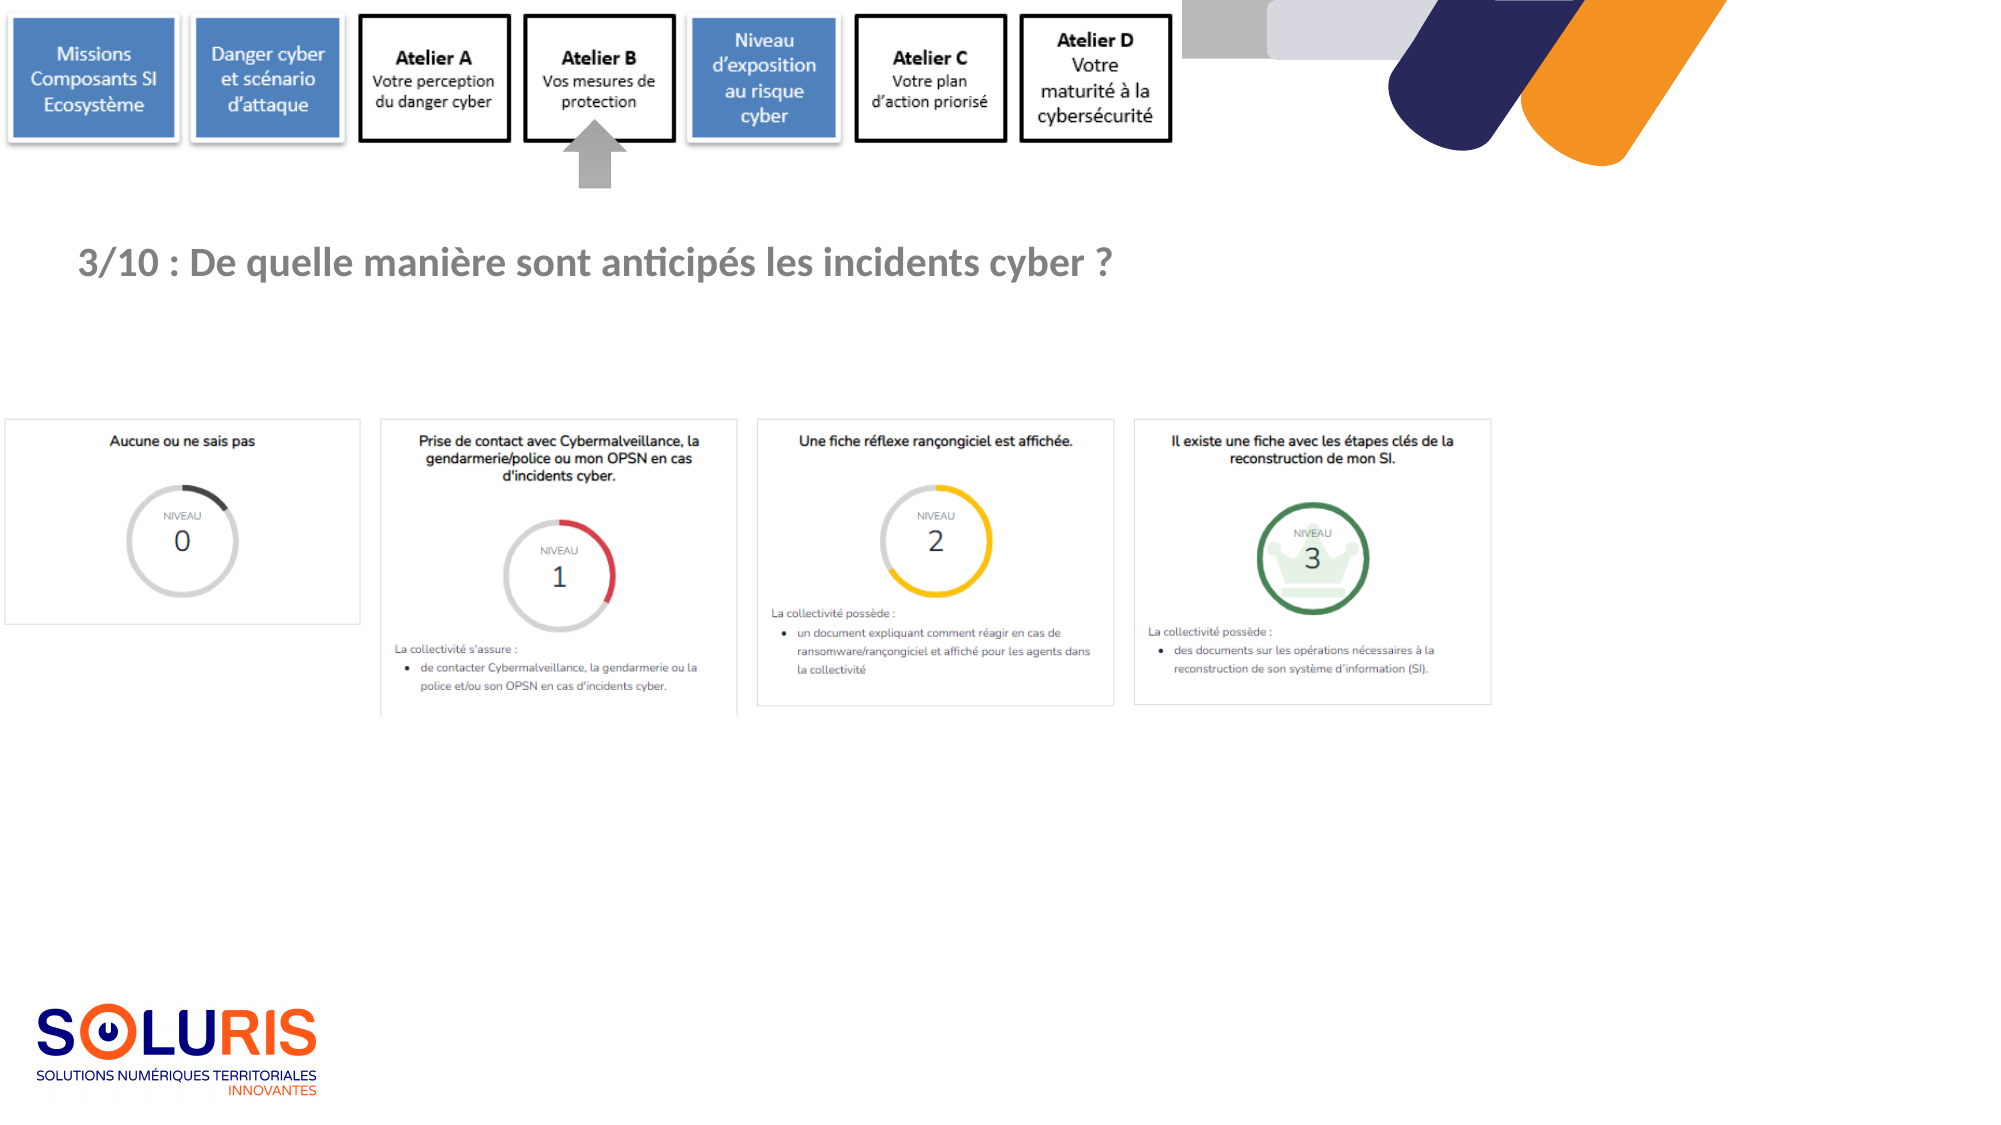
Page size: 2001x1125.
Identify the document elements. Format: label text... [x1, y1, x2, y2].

picture [0, 0, 1182, 154]
picture [30, 995, 322, 1105]
text_box [578, 154, 611, 189]
text_box 3/10 : De quelle manière sont anticipés les incidents cyber ? [62, 227, 1426, 293]
picture [0, 409, 1500, 716]
